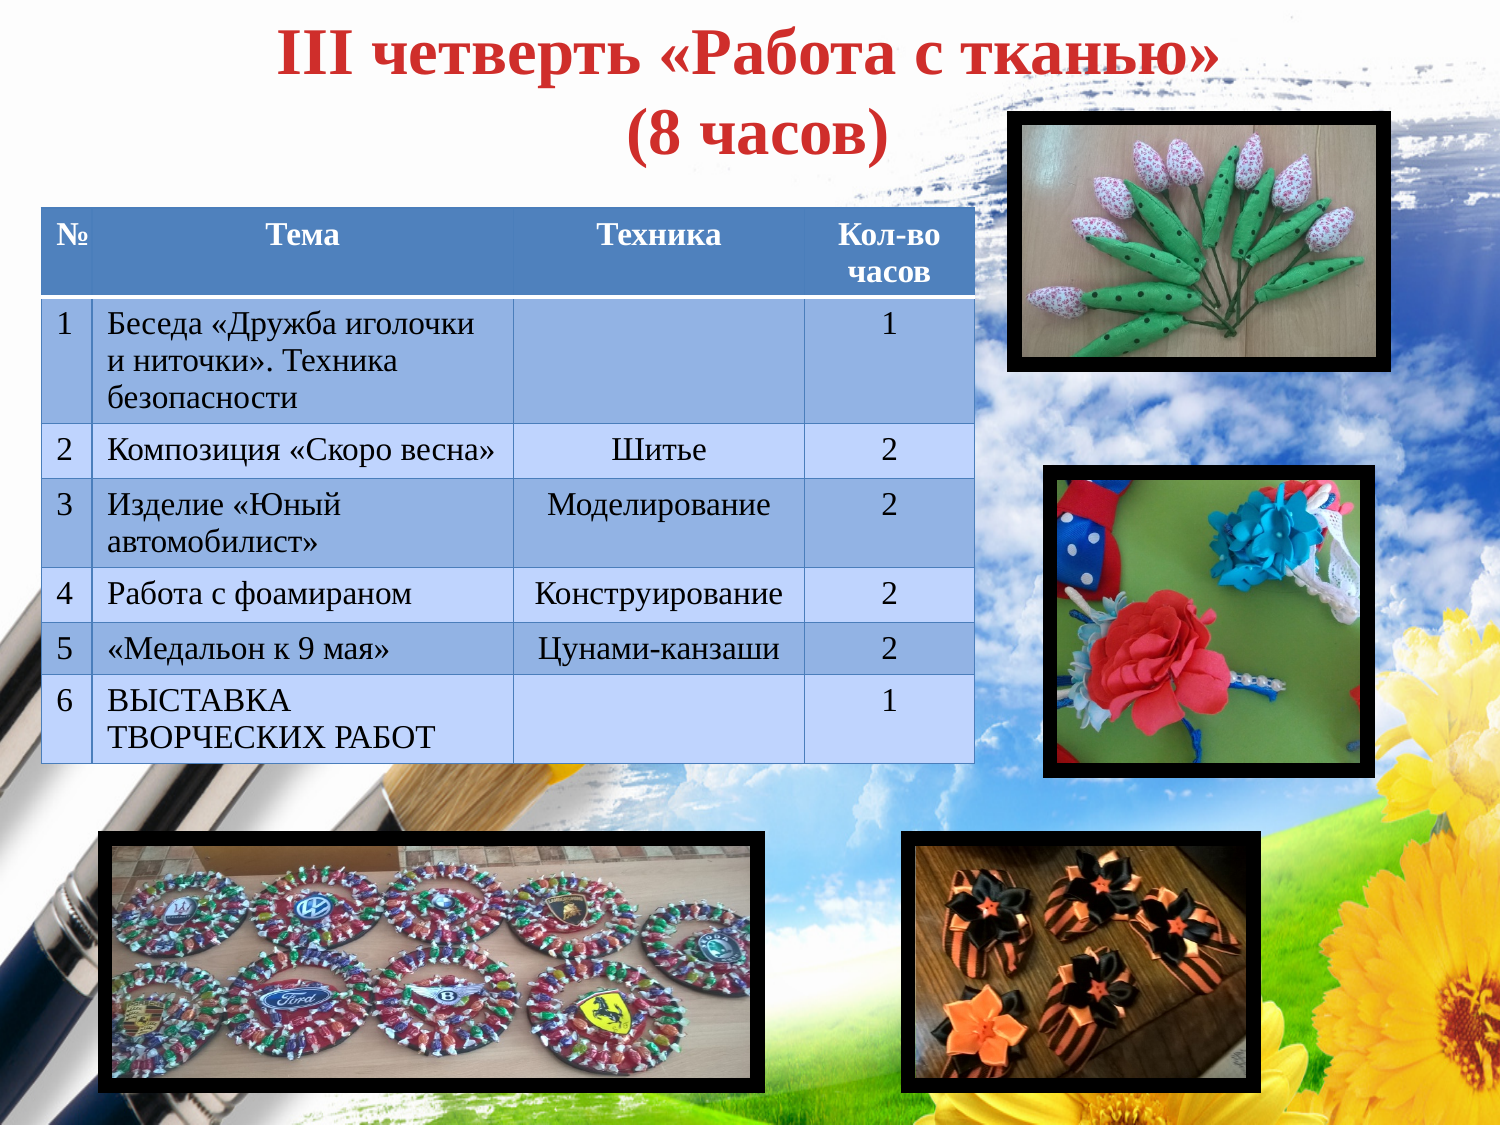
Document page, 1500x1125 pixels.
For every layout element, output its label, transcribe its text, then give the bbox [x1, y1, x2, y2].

table_cell 2 [805, 568, 974, 622]
table_header № [42, 209, 91, 295]
table_cell Композиция «Скоро весна» [93, 424, 513, 478]
table_cell [514, 675, 804, 763]
table_cell 1 [805, 299, 974, 423]
table_cell Работа с фоамираном [93, 568, 513, 622]
table_cell Моделирование [514, 479, 804, 567]
table_cell 2 [805, 479, 974, 567]
table_cell ВЫСТАВКА ТВОРЧЕСКИХ РАБОТ [93, 675, 513, 763]
table_cell 1 [42, 299, 91, 423]
table_cell [514, 299, 804, 423]
text_box III четверть «Работа с тканью» (8 часов) [0, 0, 1500, 175]
table_cell Беседа «Дружба иголочки и ниточки». Техника безопасности [93, 299, 513, 423]
table_cell Изделие «Юный автомобилист» [93, 479, 513, 567]
table_header Тема [93, 209, 513, 295]
table_cell 2 [805, 623, 974, 674]
table_cell 3 [42, 479, 91, 567]
picture [1021, 125, 1377, 358]
table_cell Цунами-канзаши [514, 623, 804, 674]
picture [0, 175, 1500, 1125]
table_cell 4 [42, 568, 91, 622]
table_cell Шитье [514, 424, 804, 478]
table_header Кол-во часов [805, 209, 974, 295]
table_cell 2 [805, 424, 974, 478]
table_header Техника [514, 209, 804, 295]
table_cell 6 [42, 675, 91, 763]
table_cell «Медальон к 9 мая» [93, 623, 513, 674]
table_cell 5 [42, 623, 91, 674]
table_cell 2 [42, 424, 91, 478]
table_cell 1 [805, 675, 974, 763]
table_cell Конструирование [514, 568, 804, 622]
